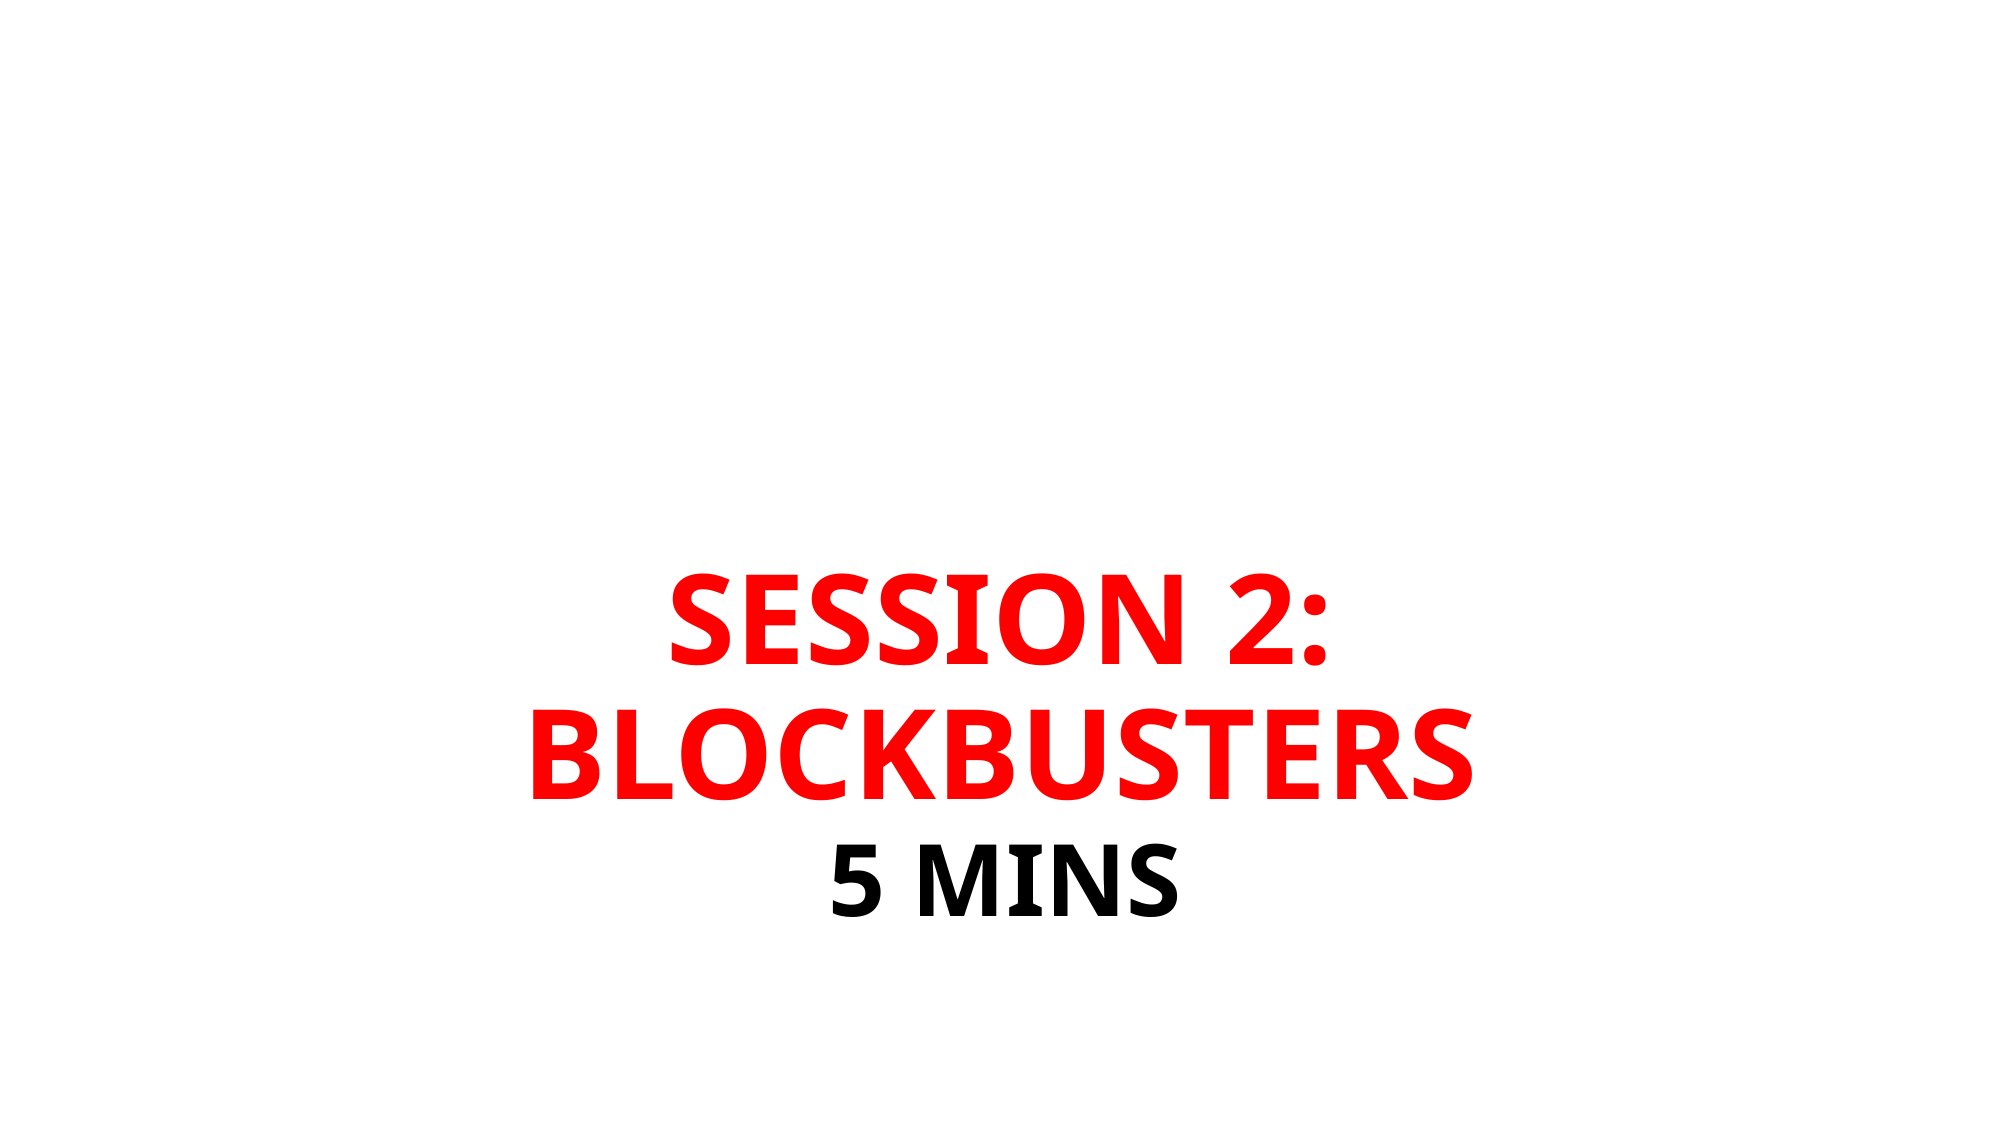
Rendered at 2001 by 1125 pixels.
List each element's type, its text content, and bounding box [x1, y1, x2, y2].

title SESSION 2: BLOCKBUSTERS [362, 219, 1638, 835]
subtitle 5 MINS [480, 822, 1531, 1110]
